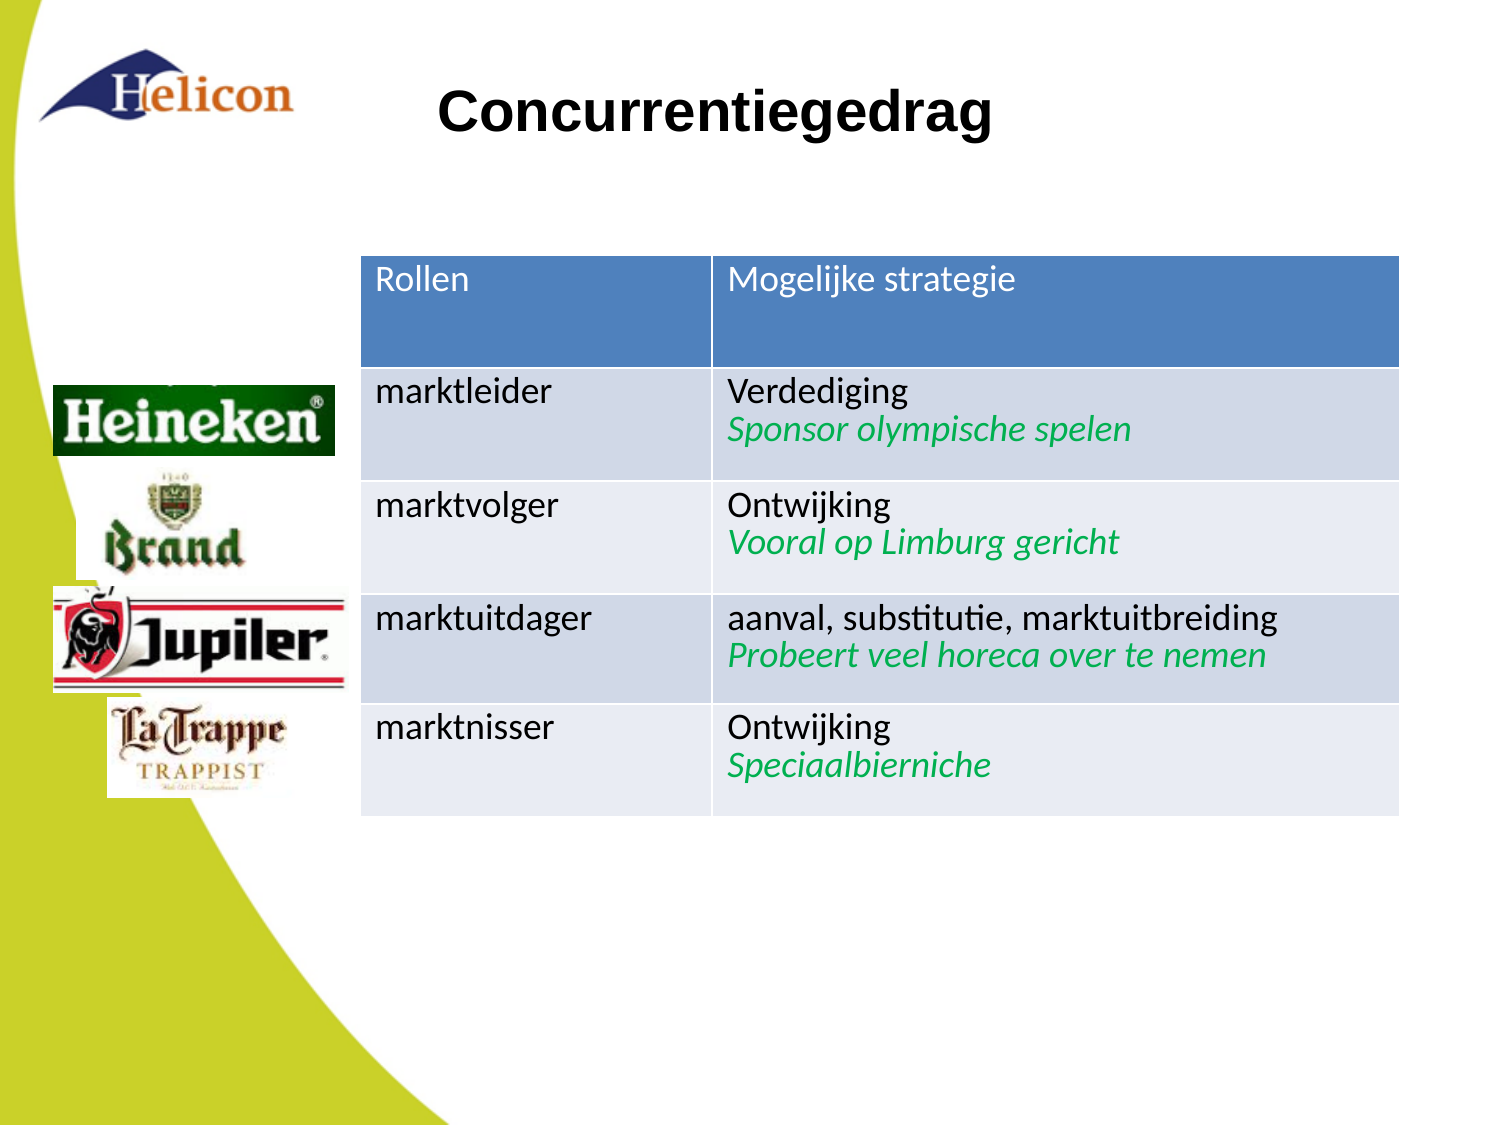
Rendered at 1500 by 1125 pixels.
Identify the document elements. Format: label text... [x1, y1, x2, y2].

table_cell marktnisser [361, 705, 711, 816]
table_cell Ontwijking Speciaalbierniche [713, 705, 1399, 816]
table_header Rollen [361, 256, 711, 367]
table_cell marktleider [361, 369, 711, 480]
table_cell Ontwijking Vooral op Limburg gericht [713, 482, 1399, 593]
table_cell Verdediging Sponsor olympische spelen [713, 369, 1399, 480]
table_header Mogelijke strategie [713, 256, 1399, 367]
table_cell aanval, substitutie, marktuitbreiding Probeert veel horeca over te nemen [713, 595, 1399, 703]
table_cell marktvolger [361, 482, 711, 593]
title Concurrentiegedrag [324, 54, 1415, 161]
table_cell marktuitdager [361, 595, 711, 703]
picture [0, 0, 1500, 1125]
